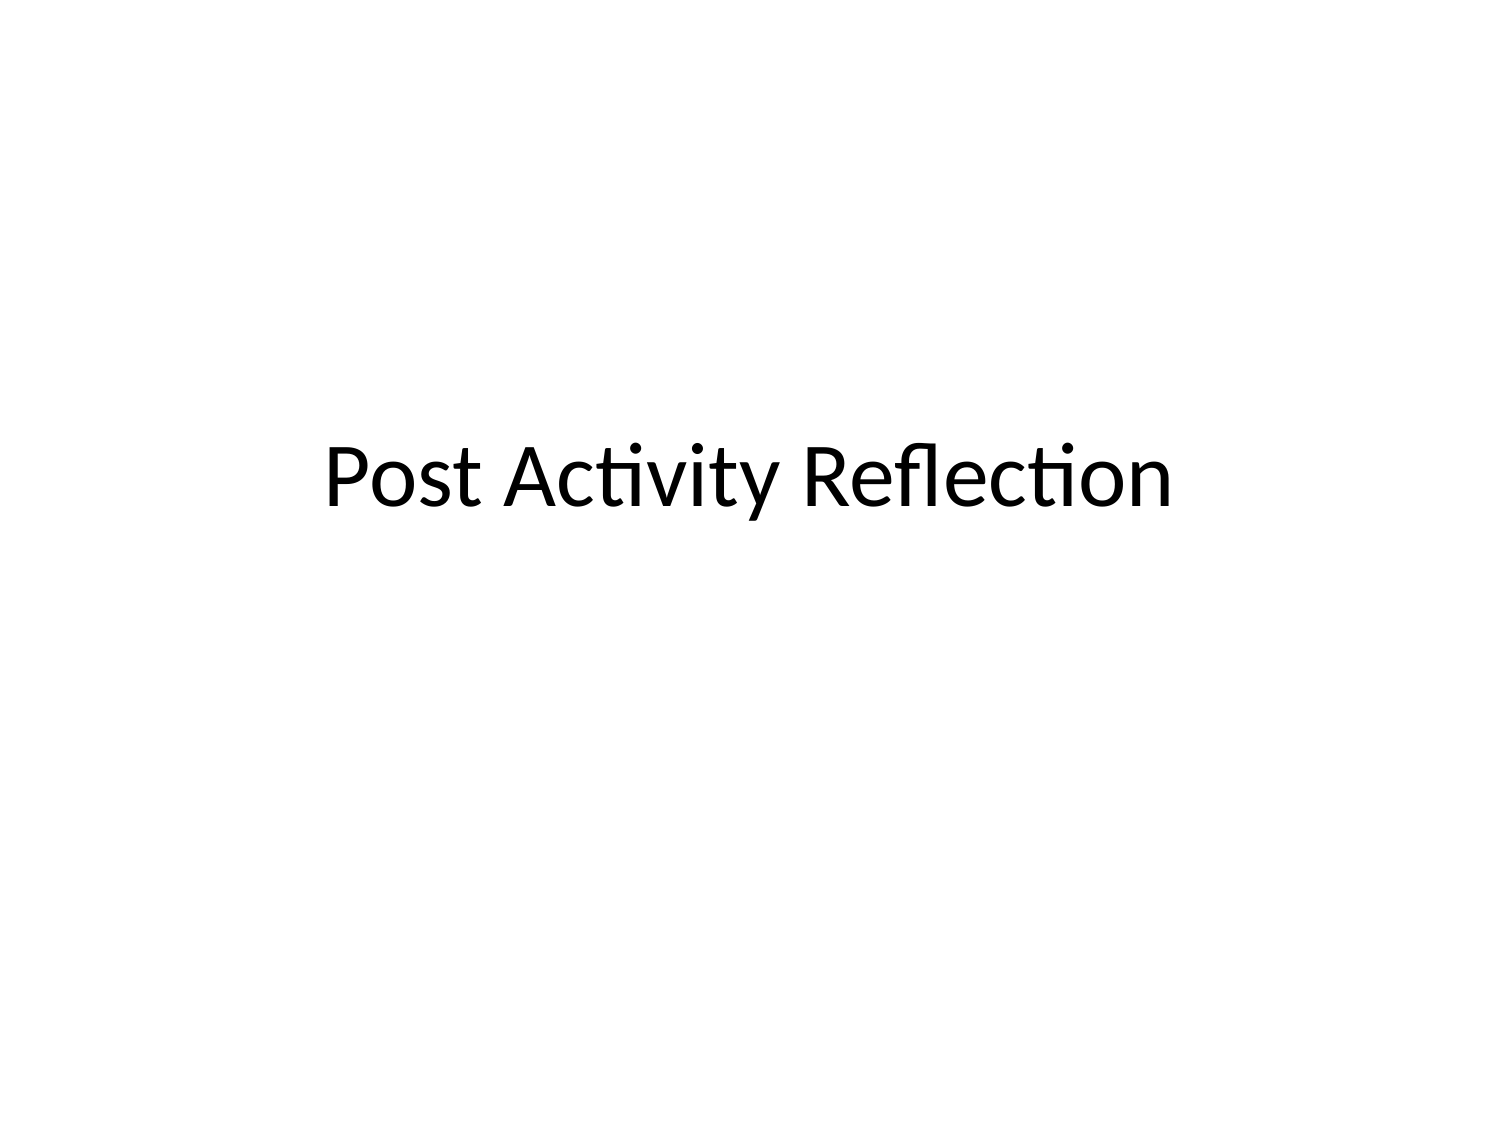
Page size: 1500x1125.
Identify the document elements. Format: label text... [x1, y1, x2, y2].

title Post Activity Reflection [112, 349, 1388, 591]
